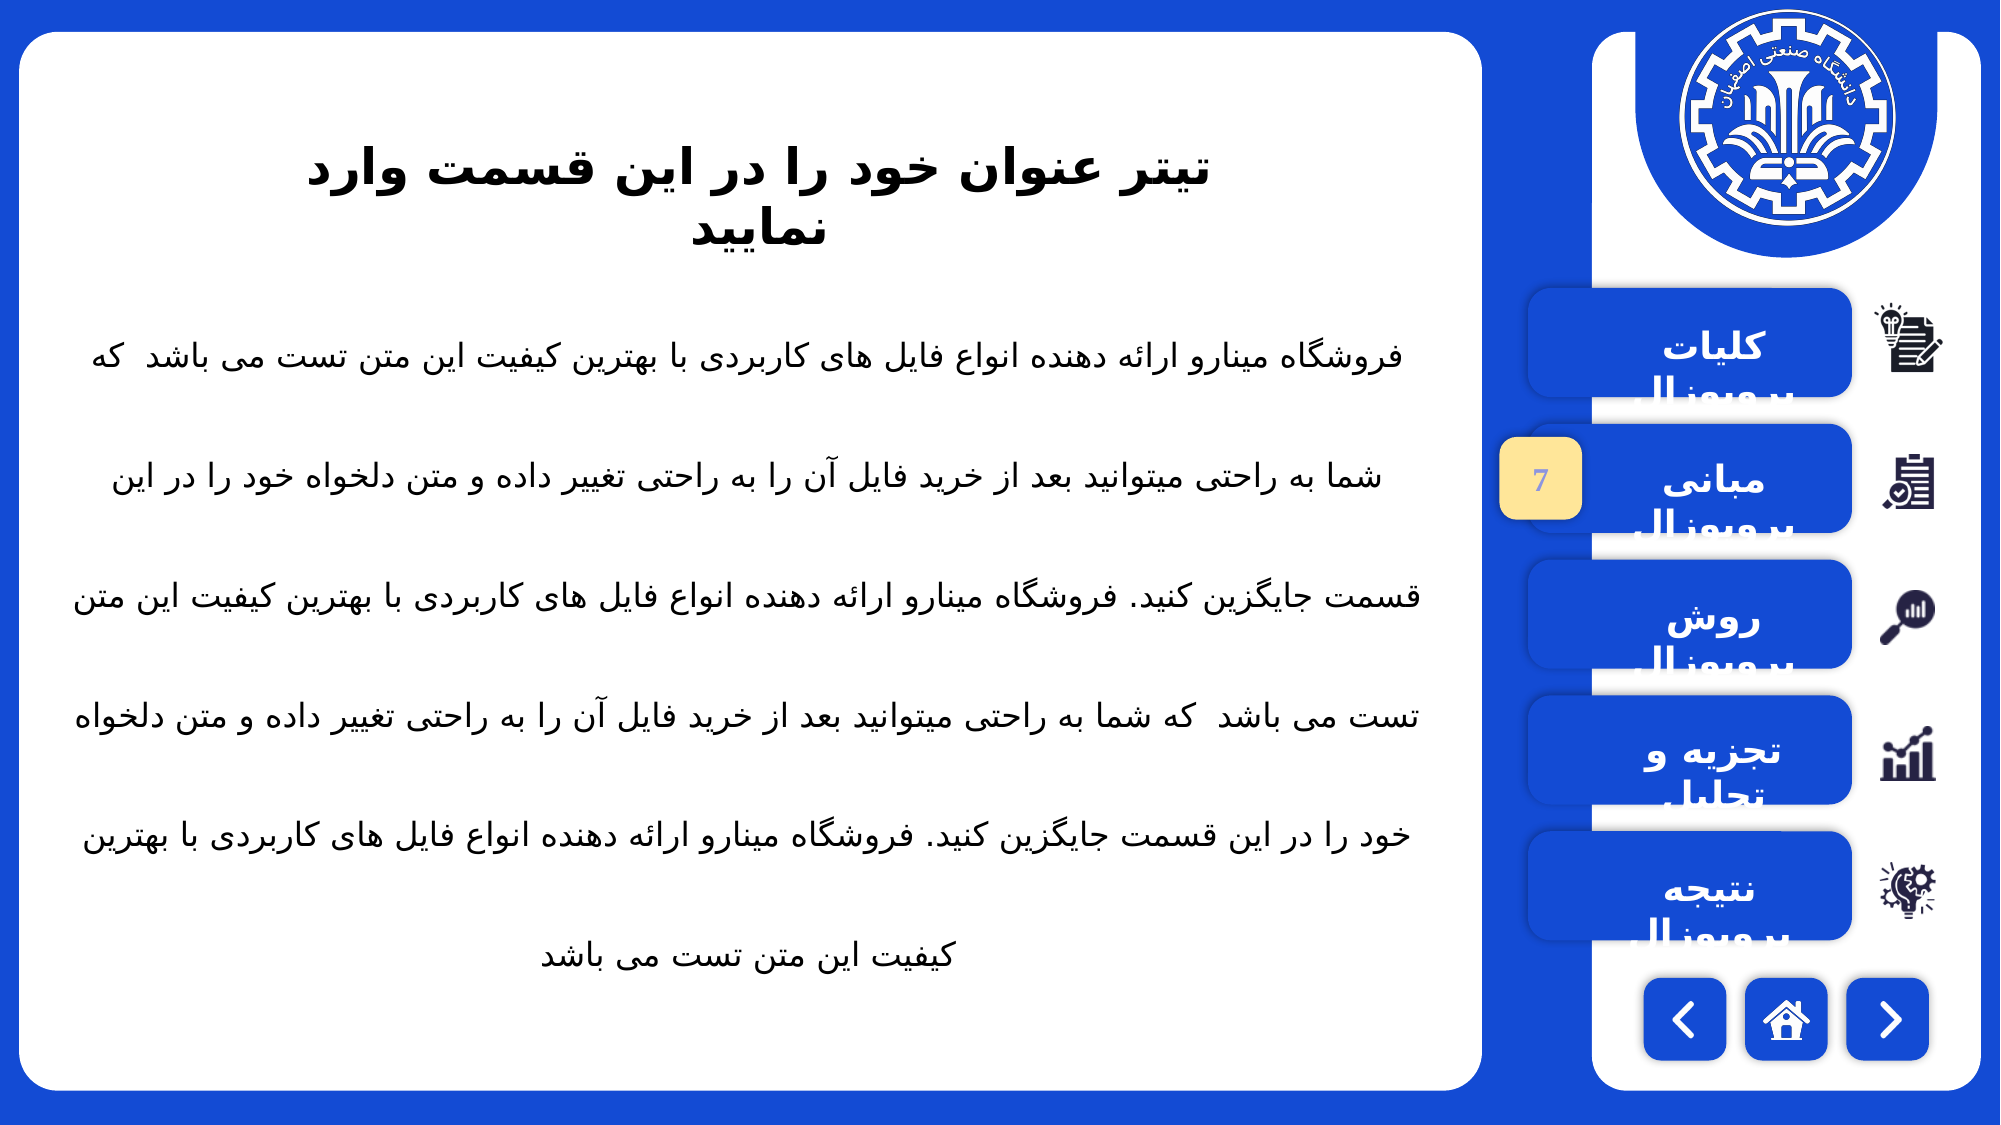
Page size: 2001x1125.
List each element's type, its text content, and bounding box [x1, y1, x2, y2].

text_box نتیجه پروپوزال [1567, 856, 1853, 962]
text_box کلیات پروپوزال [1571, 314, 1857, 420]
text_box تجزیه و تحلیل [1571, 718, 1857, 824]
text_box روش پروپوزال [1571, 584, 1857, 689]
text_box تیتر عنوان خود را در این قسمت وارد نمایید [291, 127, 1229, 247]
picture [1880, 454, 1935, 509]
picture [1859, 989, 1920, 1050]
slide_number 7 [1499, 448, 1571, 508]
text_box مبانی پروپوزال [1571, 448, 1857, 553]
picture [1879, 862, 1936, 919]
picture [1655, 989, 1716, 1050]
picture [1679, 9, 1896, 226]
picture [1880, 726, 1936, 782]
picture [1763, 1000, 1810, 1040]
picture [1880, 590, 1935, 645]
picture [1872, 301, 1944, 373]
text_box فروشگاه مینارو ارائه دهنده انواع فایل های کاربردی با بهترین کیفیت این متن تست می باشد که شما به راحتی میتوانید بعد از خرید فایل آن را به راحتی تغییر داده و متن دلخواه خود را در این قسمت جایگزین کنید. فروشگاه مینارو ارائه دهنده انواع فایل های کاربردی با بهترین کیفیت این متن تست می باشد که شما به راحتی میتوانید بعد از خرید فایل آن را به راحتی تغییر داده و متن دلخواه خود را در این قسمت جایگزین کنید. فروشگاه مینارو ارائه دهنده انواع فایل های کاربردی با بهترین کیفیت این متن تست می باشد [52, 247, 1445, 981]
